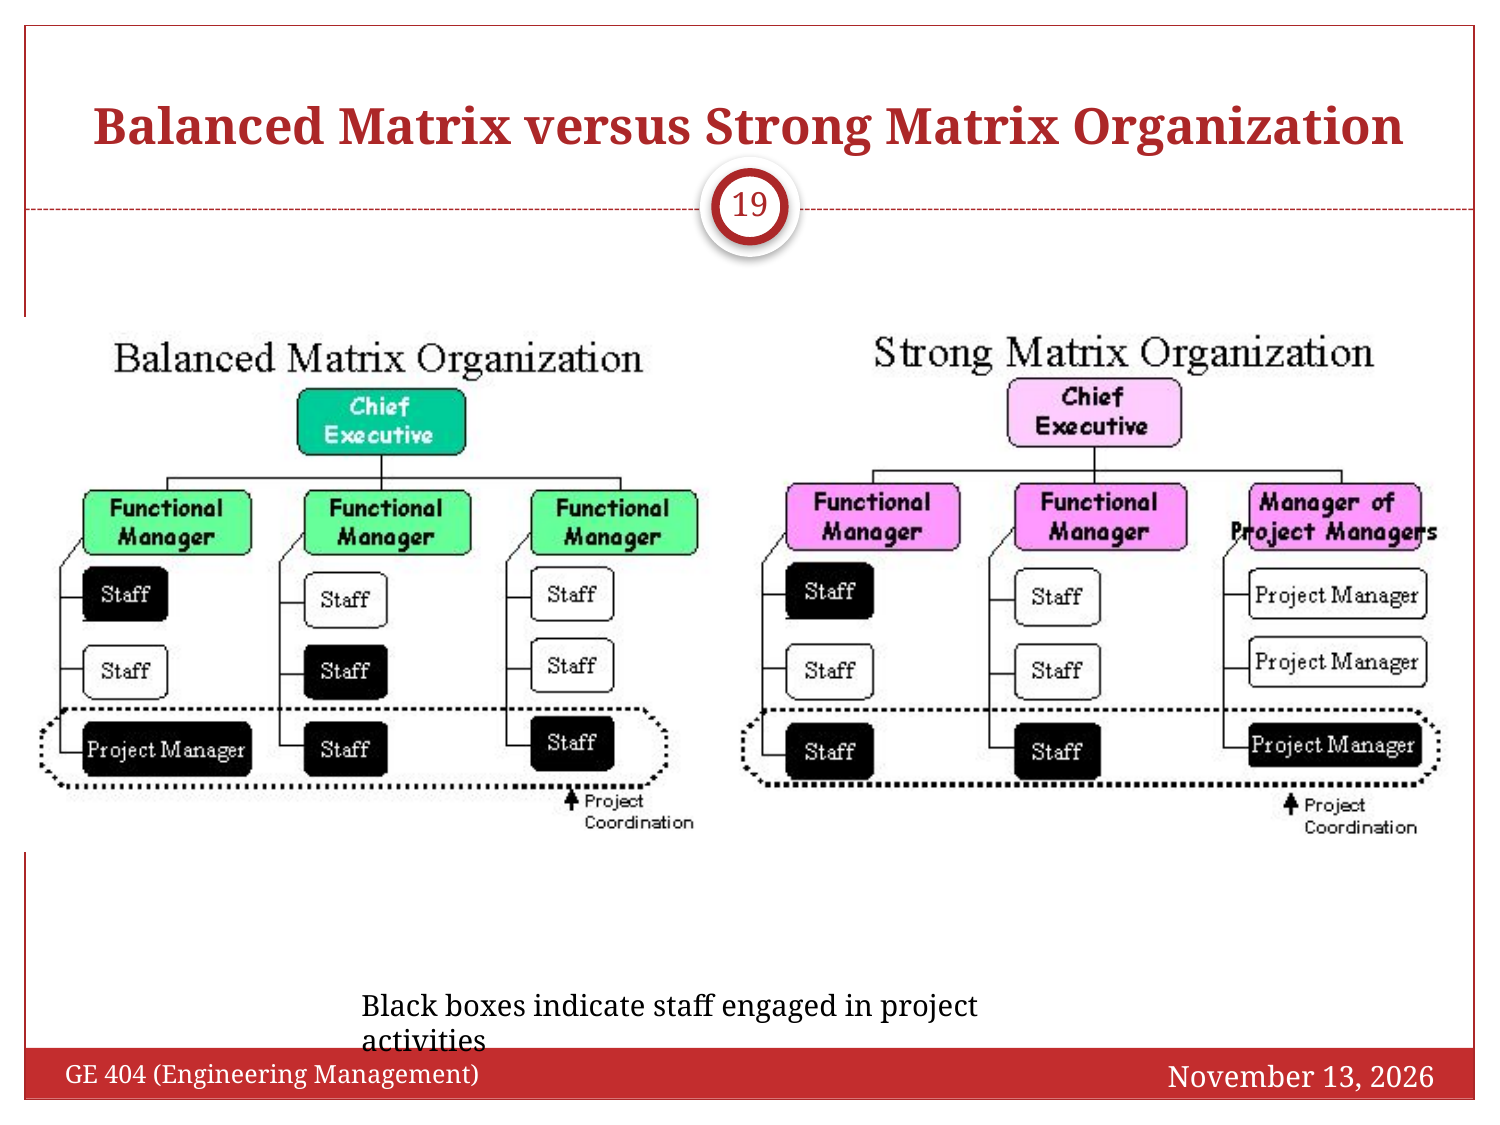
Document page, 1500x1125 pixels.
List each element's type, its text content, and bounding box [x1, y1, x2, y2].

footer GE 404 (Engineering Management) [50, 1051, 638, 1112]
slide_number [950, 1050, 1450, 1111]
slide_number 19 [712, 169, 788, 243]
picture [24, 304, 1463, 858]
text_box Black boxes indicate staff engaged in project activities [346, 980, 1085, 1065]
title Balanced Matrix versus Strong Matrix Organization [49, 37, 1450, 162]
